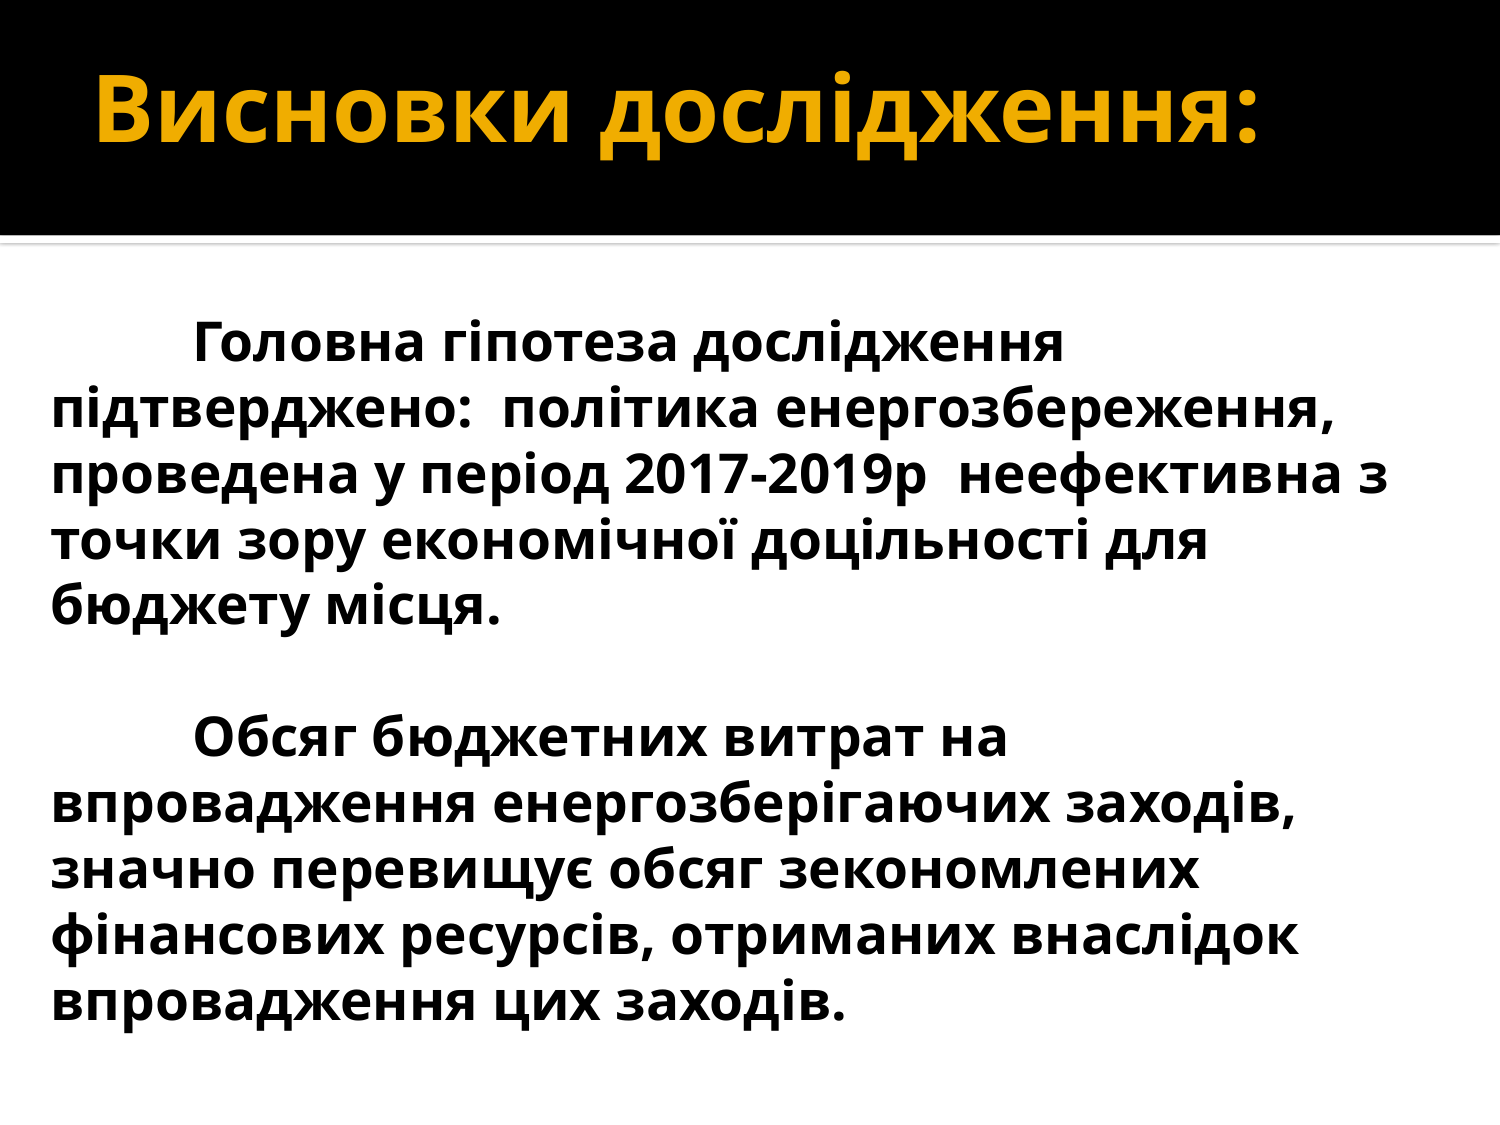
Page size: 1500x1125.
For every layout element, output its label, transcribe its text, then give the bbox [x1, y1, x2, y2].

list Головна гіпотеза дослідження підтверджено: політика енергозбереження, проведена у період 2017-2019р неефективна з точки зору економічної доцільності для бюджету місця. Обсяг бюджетних витрат на впровадження енергозберігаючих заходів, значно перевищує обсяг зекономлених фінансових ресурсів, отриманих внаслідок впровадження цих заходів. [41, 291, 1459, 1050]
title Висновки дослідження: [76, 2, 1427, 208]
